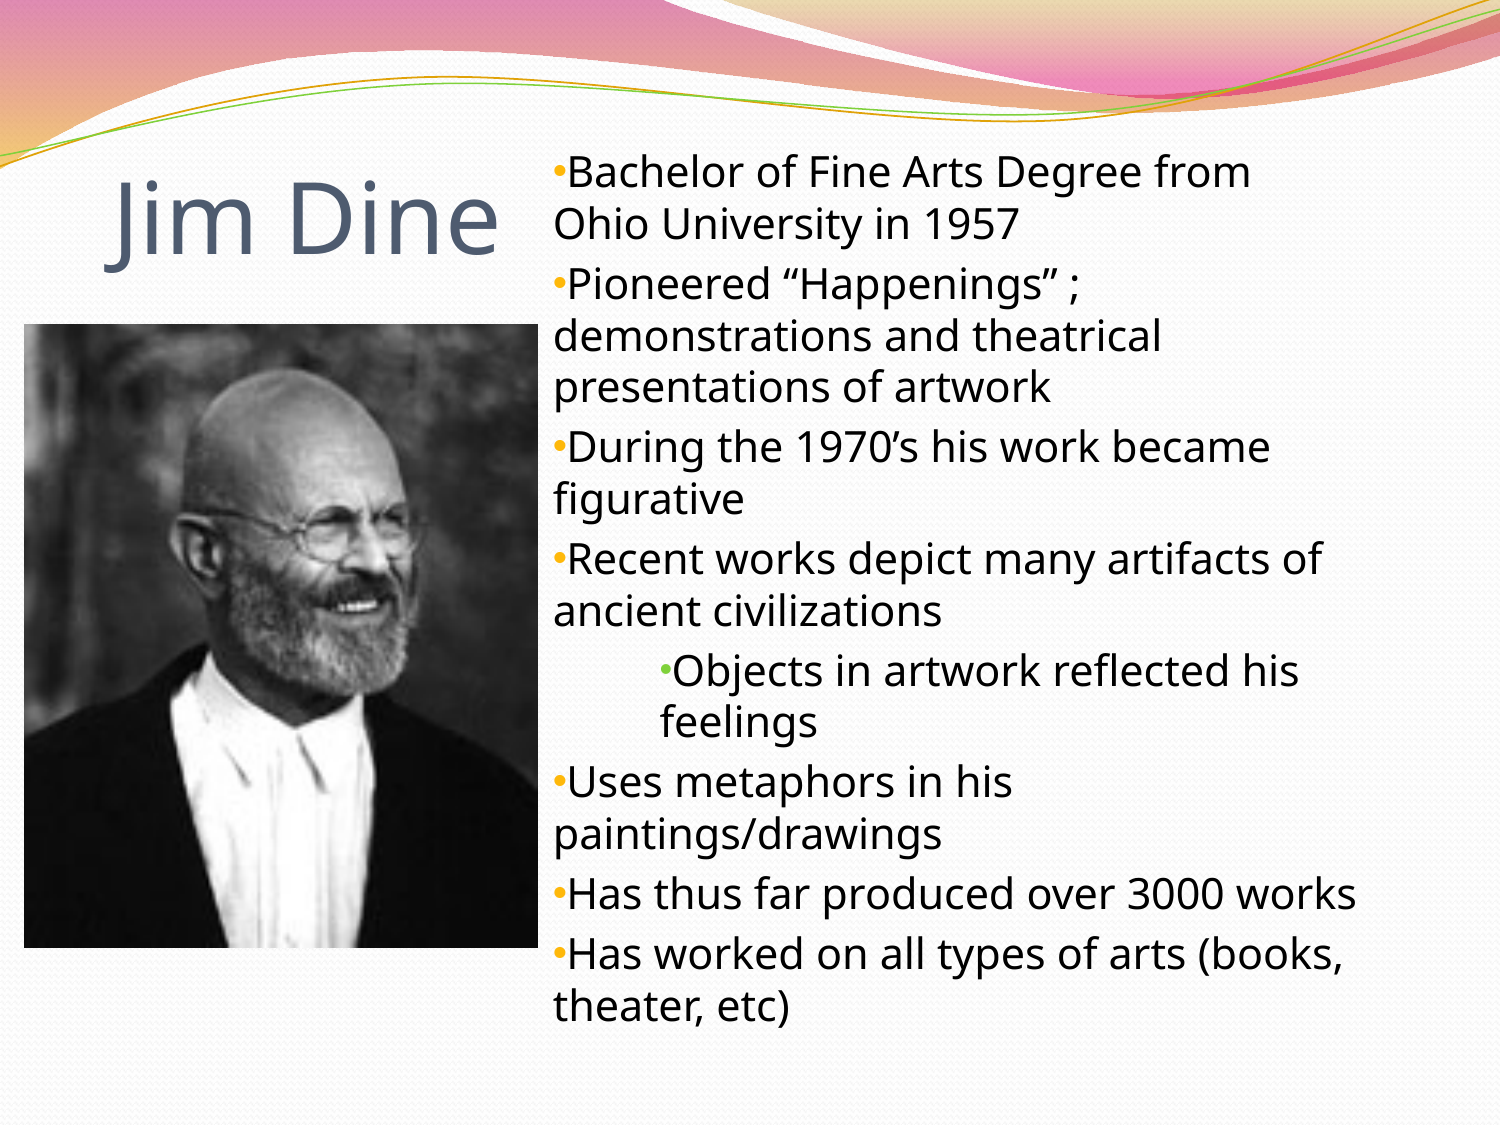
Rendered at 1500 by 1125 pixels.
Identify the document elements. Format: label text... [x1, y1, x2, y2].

list Bachelor of Fine Arts Degree from Ohio University in 1957 Pioneered “Happenings” ; demonstrations and theatrical presentations of artwork During the 1970’s his work became figurative Recent works depict many artifacts of ancient civilizations Objects in artwork reflected his feelings Uses metaphors in his paintings/drawings Has thus far produced over 3000 works Has worked on all types of arts (books, theater, etc) [549, 137, 1363, 1038]
title Jim Dine [112, 84, 563, 275]
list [24, 324, 538, 948]
